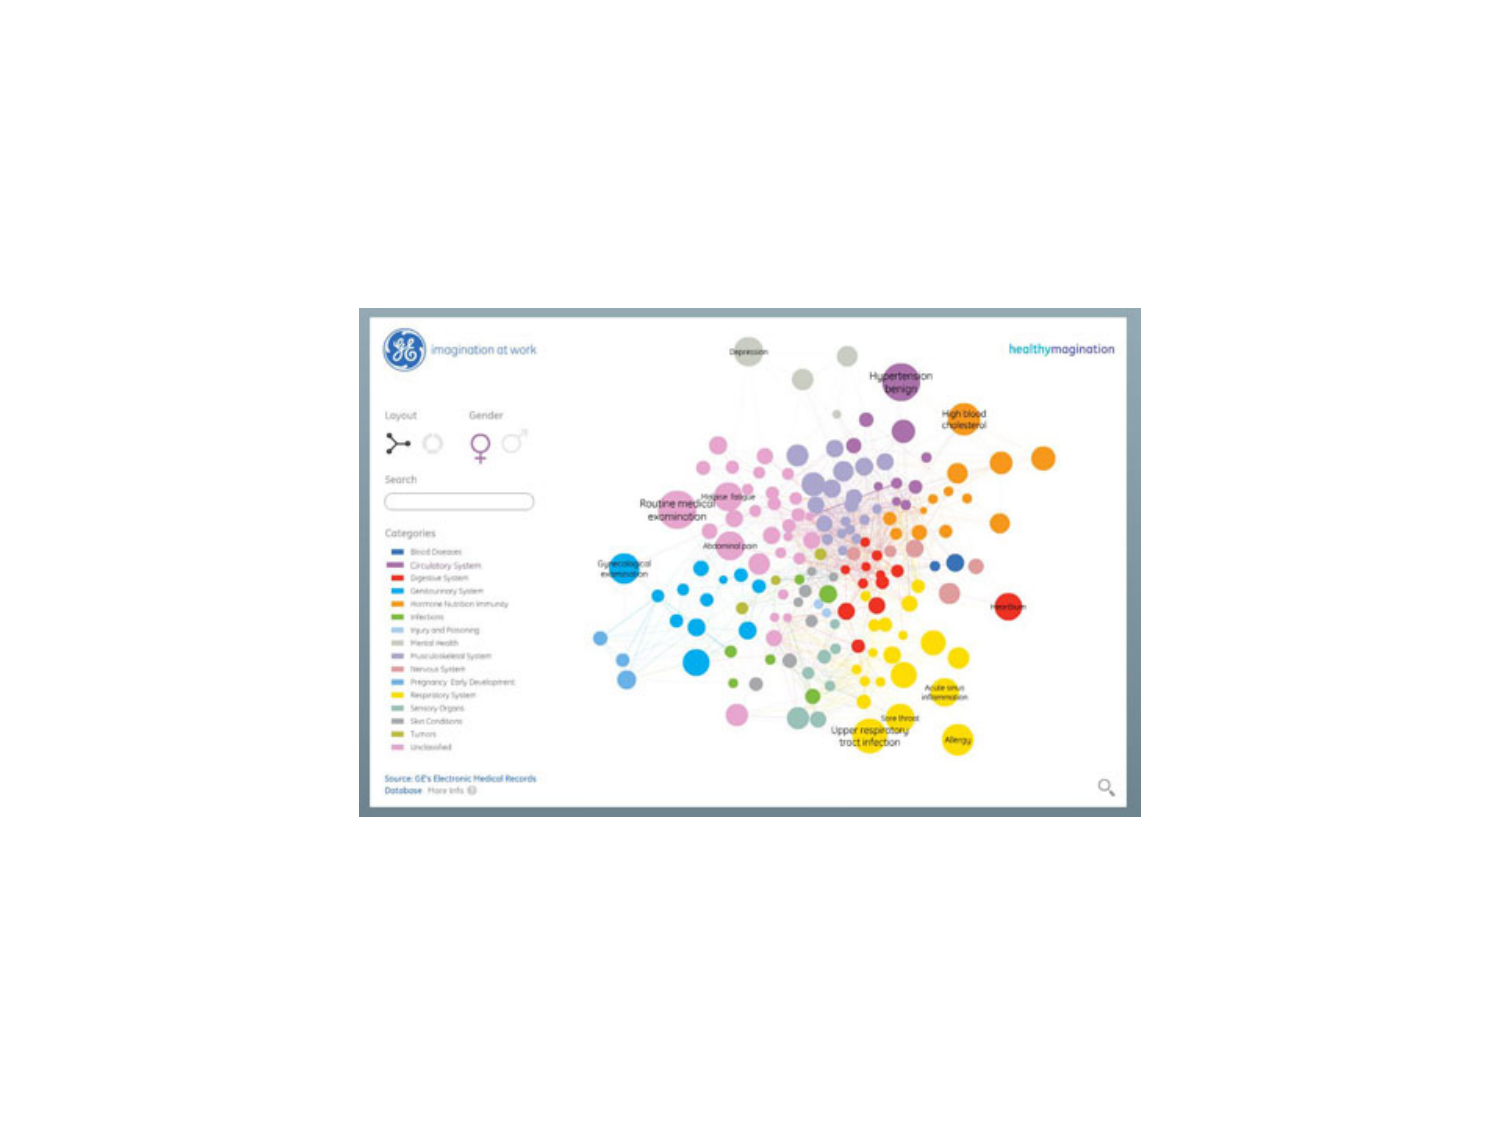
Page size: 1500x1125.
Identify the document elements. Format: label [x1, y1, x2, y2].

picture [359, 308, 1141, 817]
